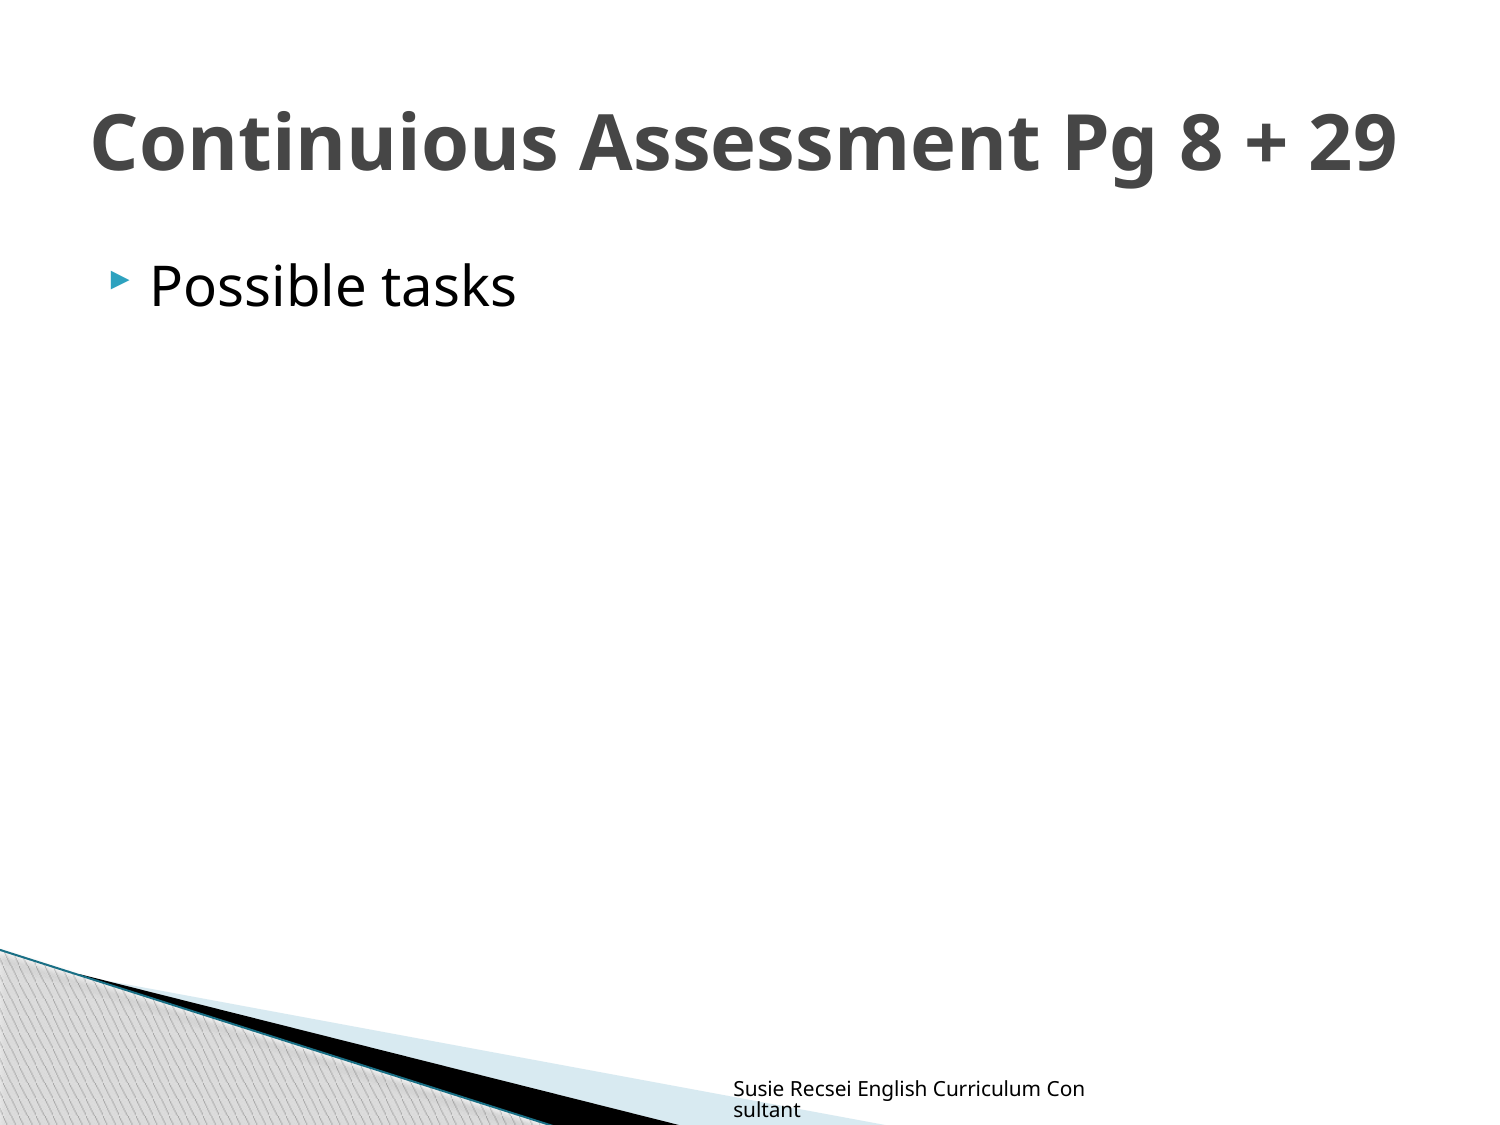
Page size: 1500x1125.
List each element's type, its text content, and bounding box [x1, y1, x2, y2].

title Continuious Assessment Pg 8 + 29 [75, 45, 1425, 233]
list Possible tasks [75, 243, 1425, 986]
footer Susie Recsei English Curriculum Consultant [718, 1051, 1105, 1112]
